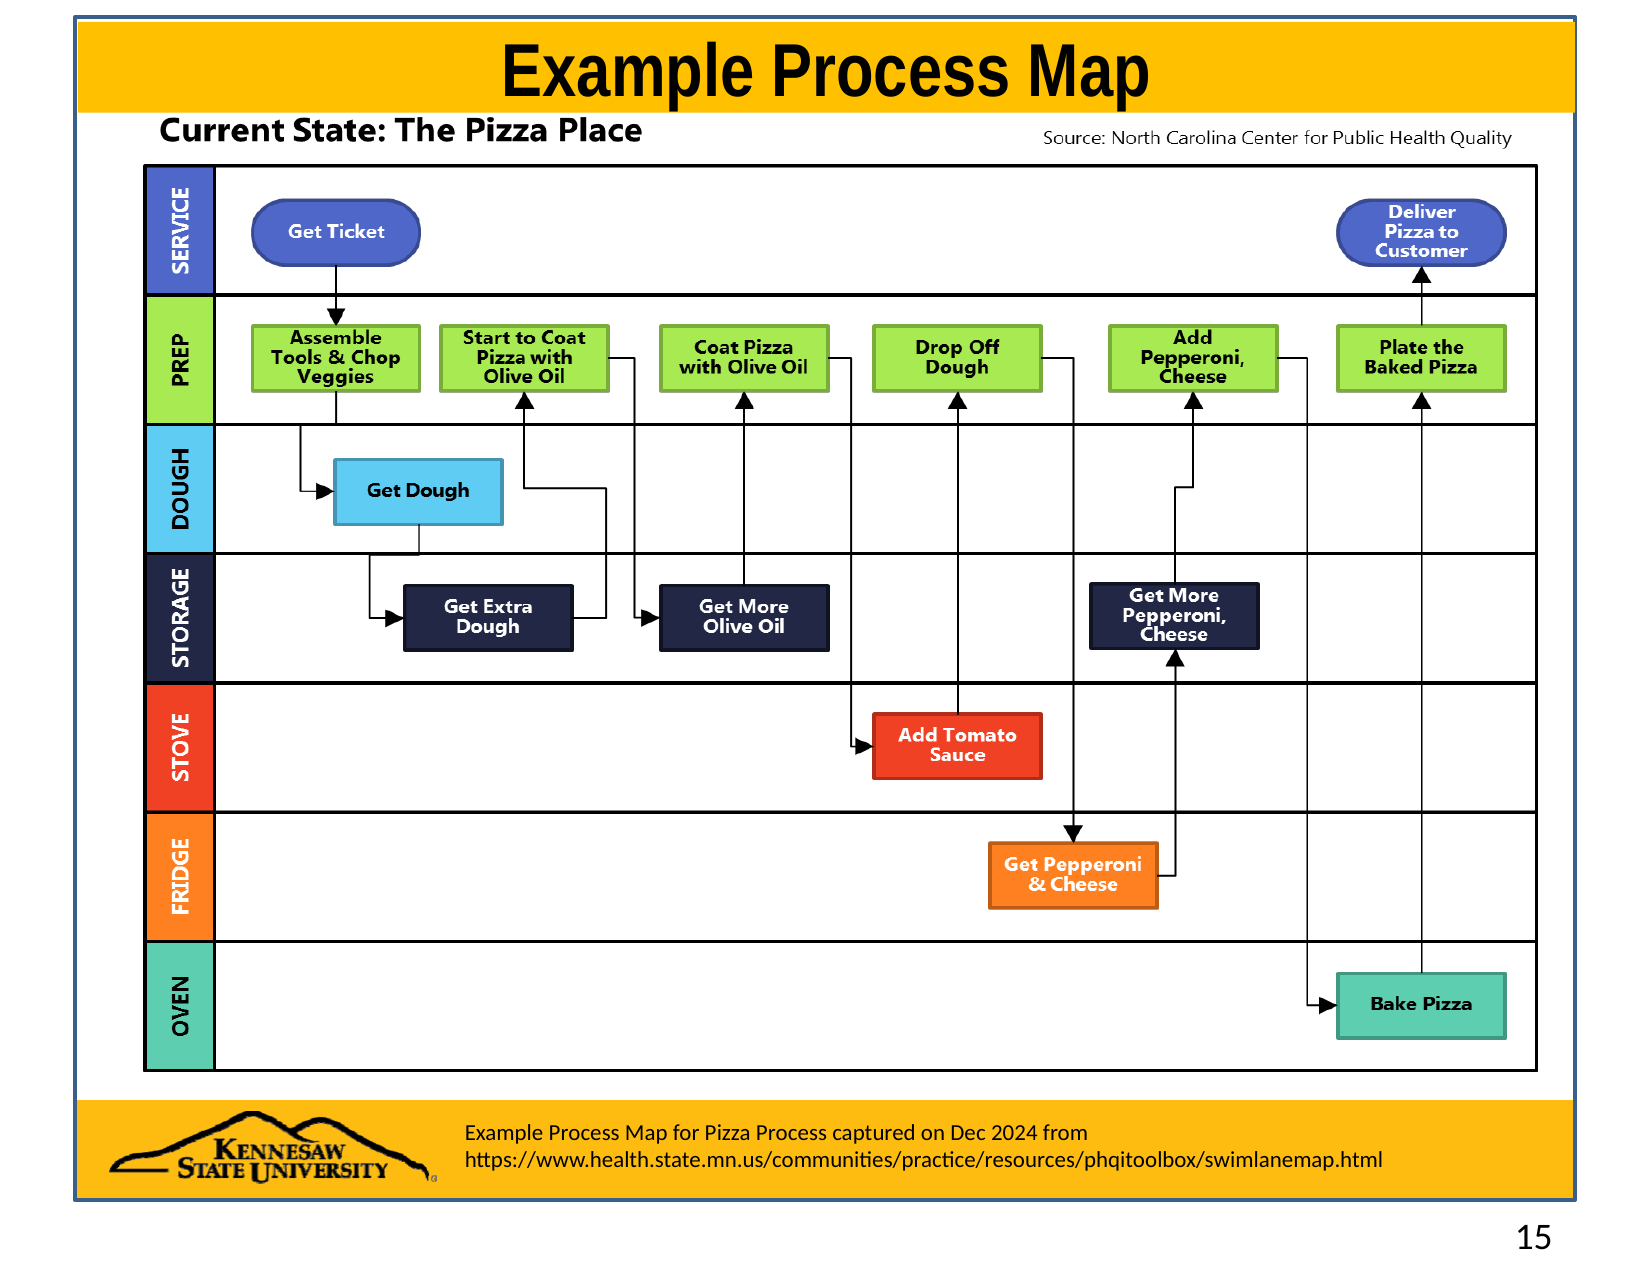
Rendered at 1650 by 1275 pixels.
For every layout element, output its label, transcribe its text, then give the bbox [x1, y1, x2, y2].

picture [137, 99, 1538, 1073]
text_box Example Process Map for Pizza Process captured on Dec 2024 from https://www.health.state.mn.us/communities/practice/resources/phqitoolbox/swimlanemap.html [449, 1110, 1575, 1180]
picture [108, 1111, 437, 1184]
title Example Process Map [77, 21, 1575, 113]
